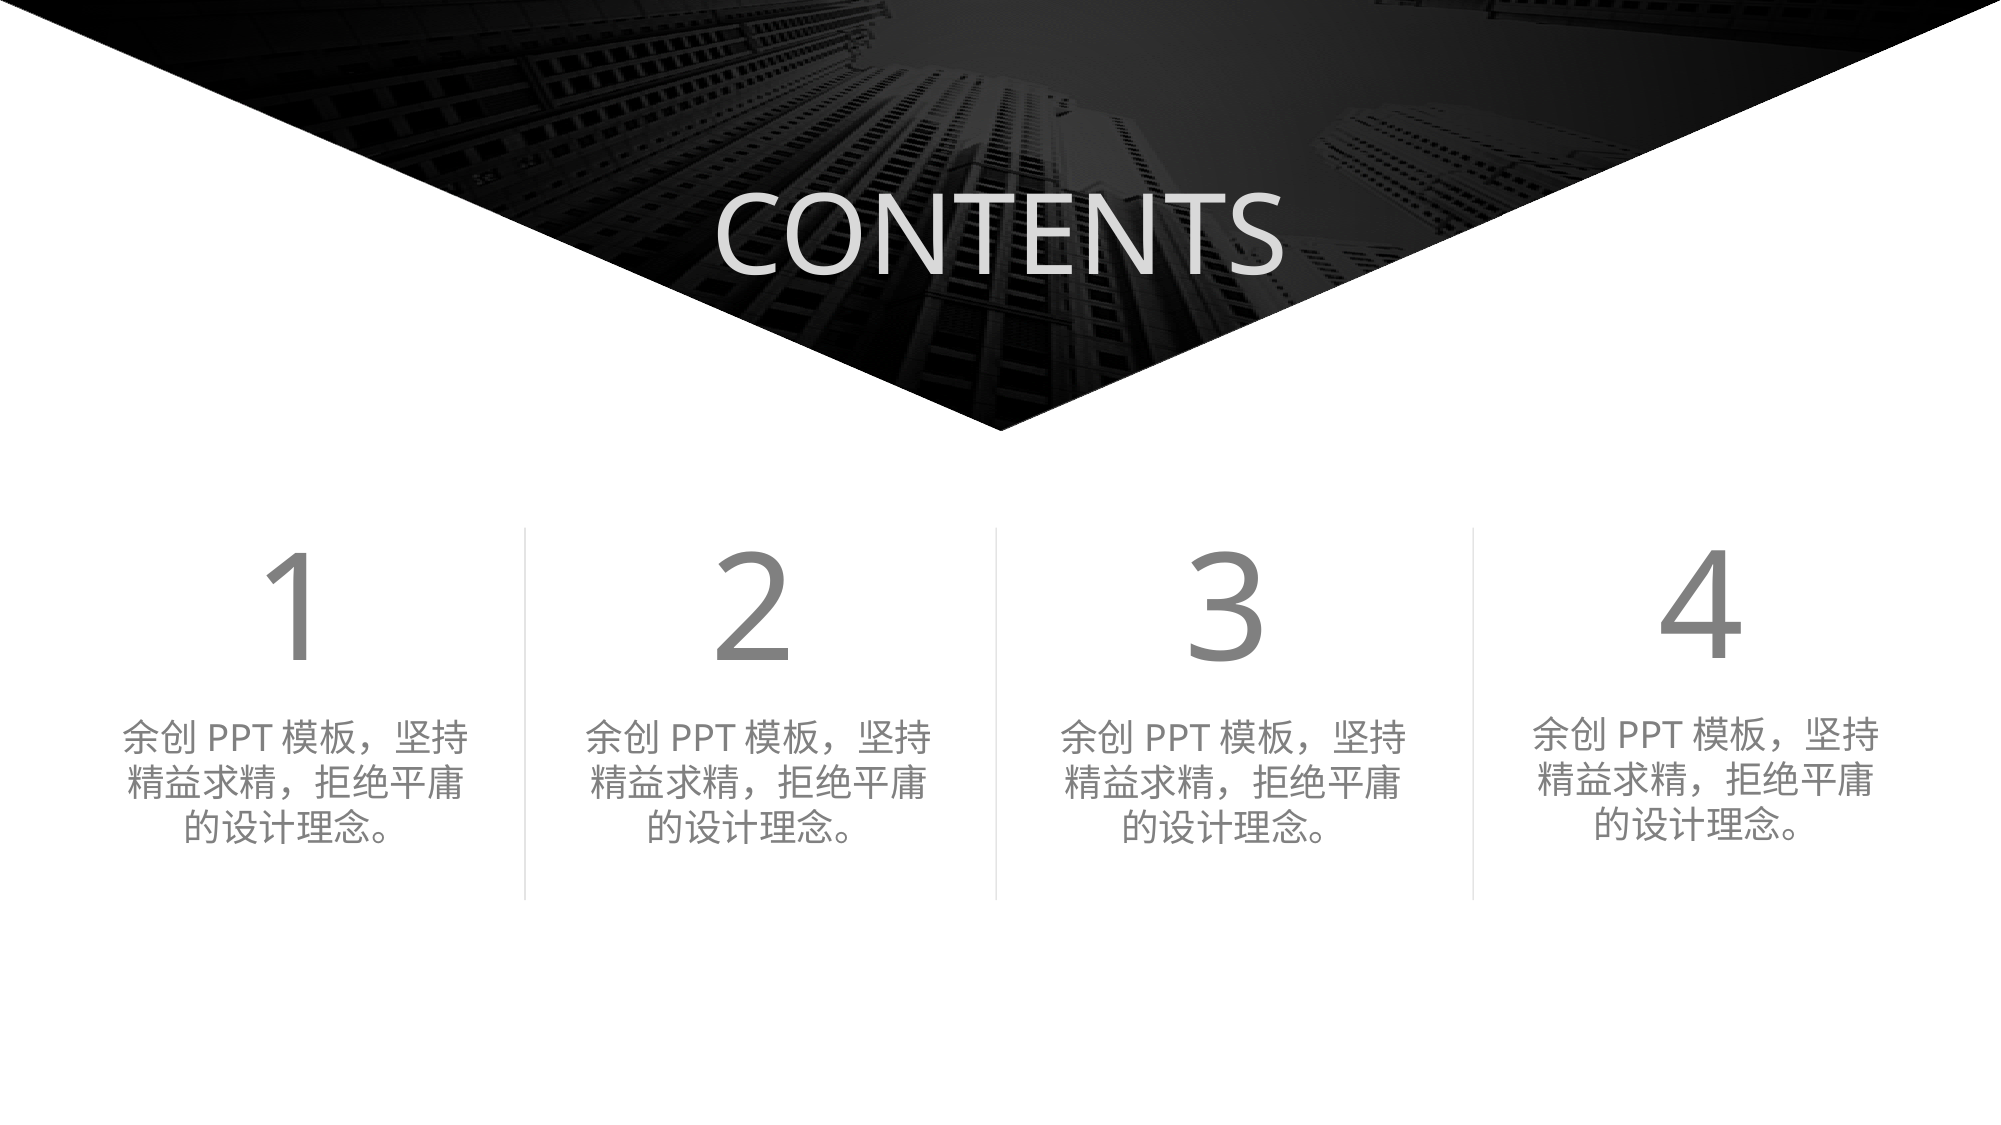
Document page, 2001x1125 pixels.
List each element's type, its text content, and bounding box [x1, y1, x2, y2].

text_box [0, 0, 2000, 301]
text_box 2 [695, 503, 811, 699]
text_box 余创PPT模板，坚持精益求精，拒绝平庸的设计理念。 [1044, 706, 1423, 857]
text_box 余创PPT模板，坚持精益求精，拒绝平庸的设计理念。 [569, 706, 949, 857]
text_box CONTENTS [696, 154, 1304, 305]
text_box 1 [238, 503, 354, 699]
text_box 余创PPT模板，坚持精益求精，拒绝平庸的设计理念。 [106, 706, 486, 857]
text_box 3 [1170, 503, 1286, 699]
text_box [705, 305, 1295, 432]
text_box 4 [1643, 500, 1760, 696]
text_box 余创PPT模板，坚持精益求精，拒绝平庸的设计理念。 [1516, 703, 1896, 854]
